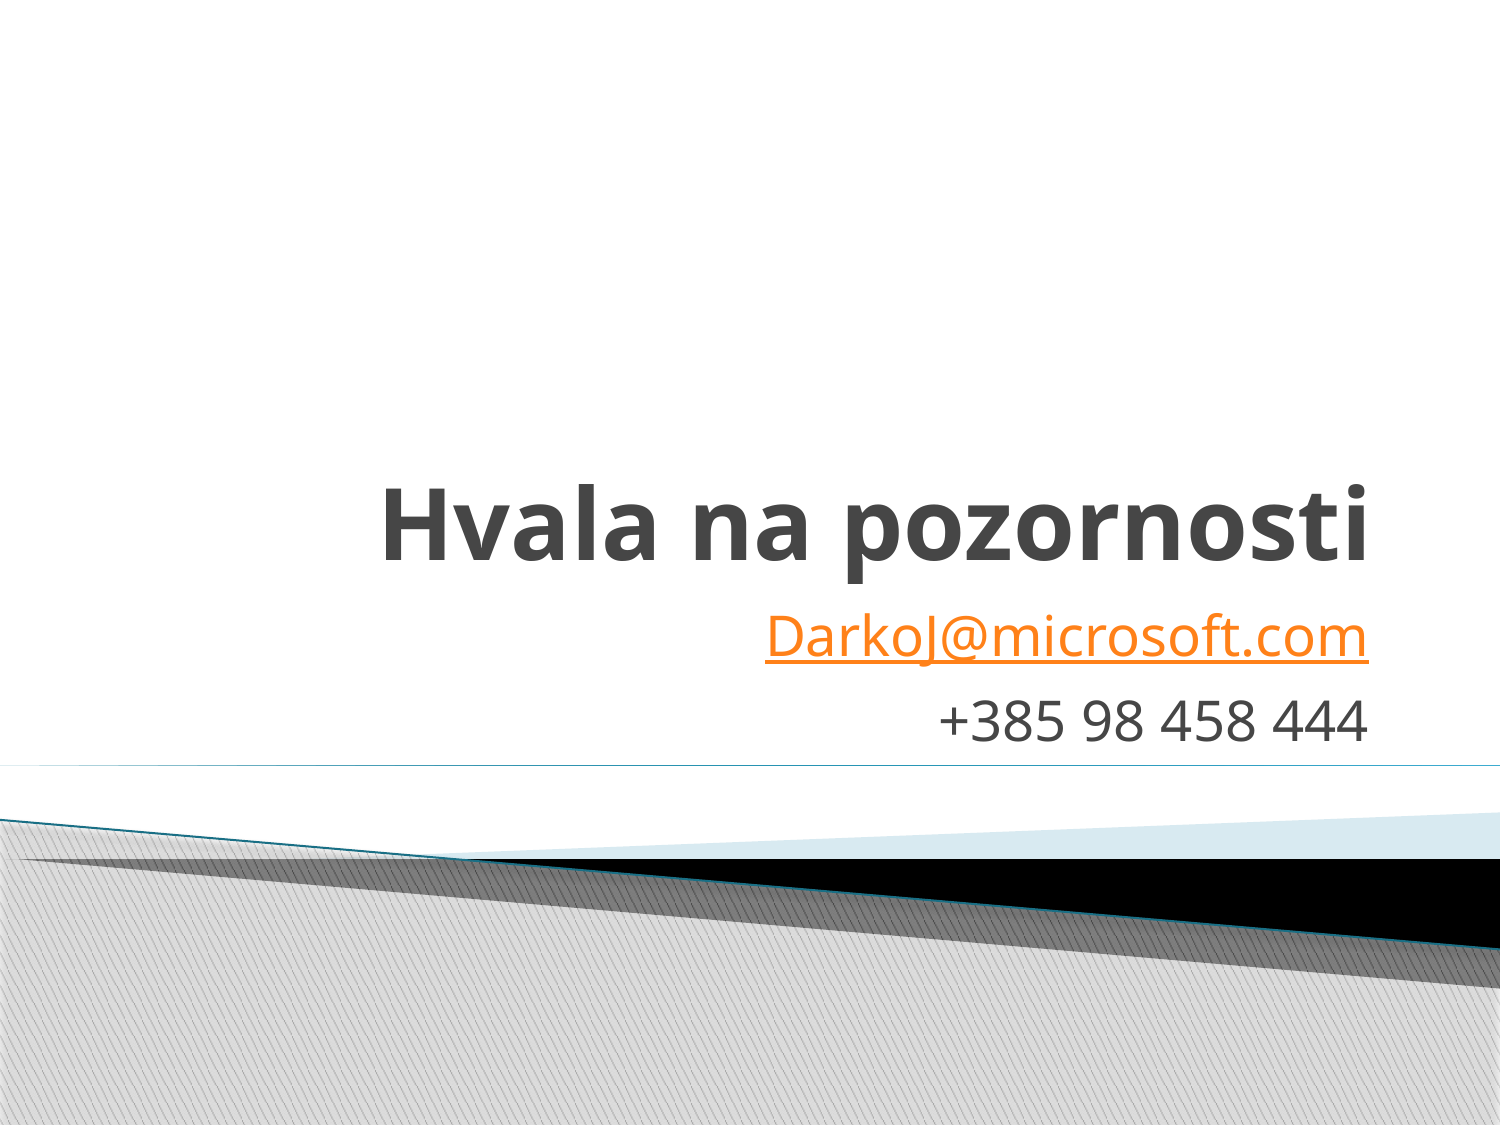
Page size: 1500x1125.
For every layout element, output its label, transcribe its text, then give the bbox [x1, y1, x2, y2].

subtitle DarkoJ@microsoft.com +385 98 458 444 [112, 592, 1388, 790]
picture [5, 859, 1500, 989]
title Hvala na pozornosti [112, 287, 1388, 588]
